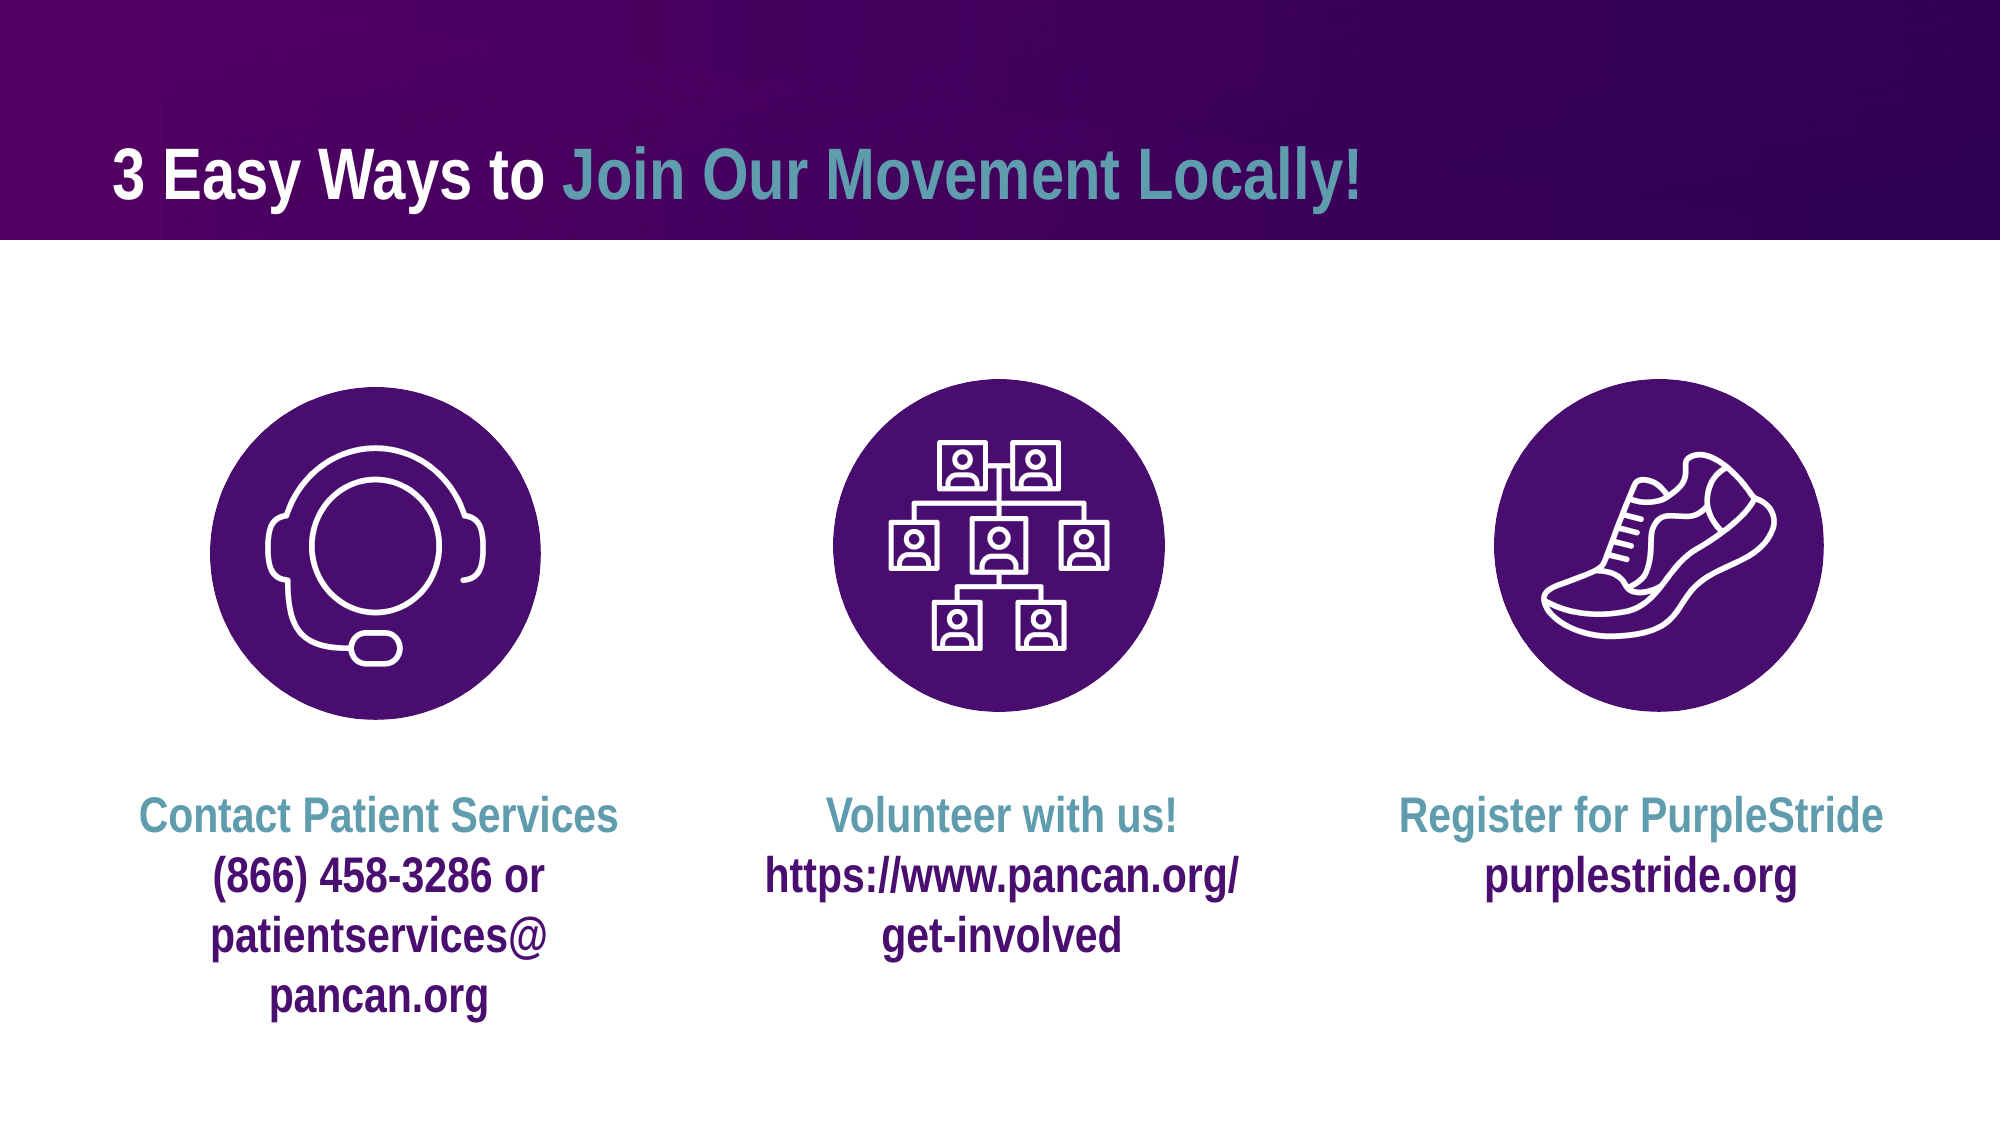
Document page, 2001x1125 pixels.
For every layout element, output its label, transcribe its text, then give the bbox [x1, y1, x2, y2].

picture [1494, 378, 1824, 712]
text_box 3 Easy Ways to Join Our Movement Locally! [97, 63, 1907, 222]
picture [209, 387, 541, 721]
text_box Contact Patient Services (866) 458-3286 or patientservices@ pancan.org [97, 775, 661, 1031]
text_box Register for PurpleStride purplestride.org [1359, 775, 1924, 911]
text_box Volunteer with us! https://www.pancan.org/get-involved [669, 775, 1261, 971]
picture [833, 378, 1165, 712]
picture [0, 0, 2000, 240]
